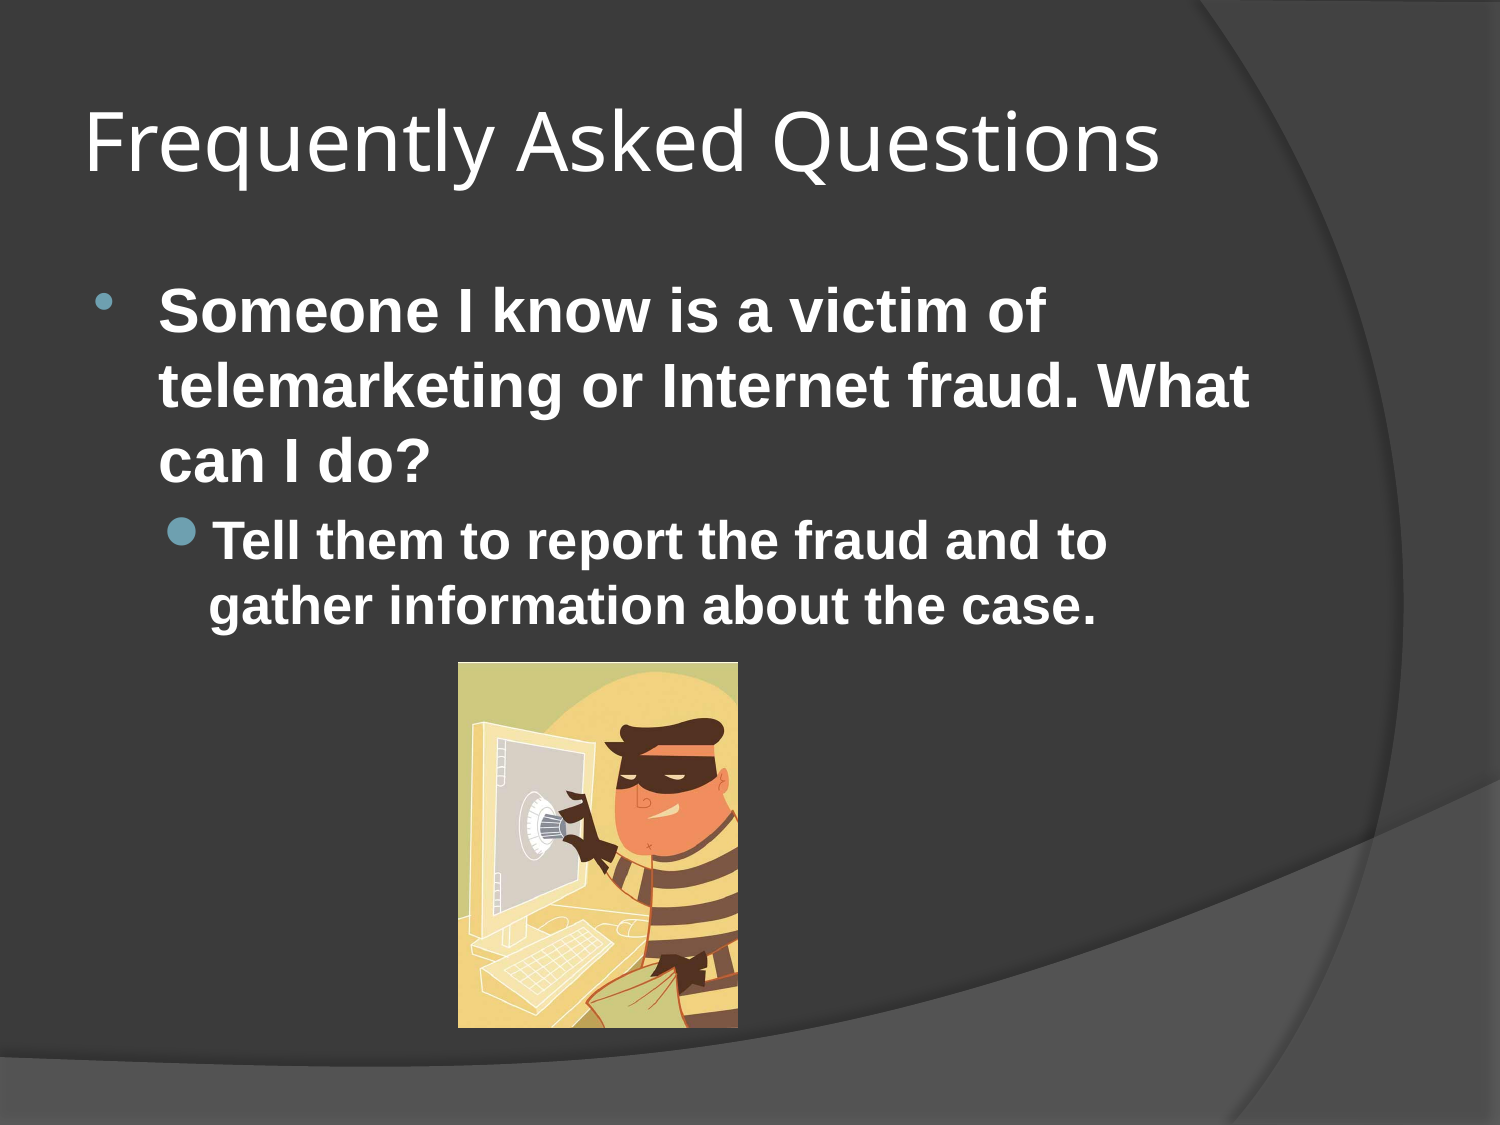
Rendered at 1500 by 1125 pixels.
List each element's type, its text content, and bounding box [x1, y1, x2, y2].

list Someone I know is a victim of telemarketing or Internet fraud. What can I do? Tell them to report the fraud and to gather information about the case. [75, 262, 1300, 1005]
picture [457, 662, 738, 1028]
title Frequently Asked Questions [75, 45, 1300, 233]
